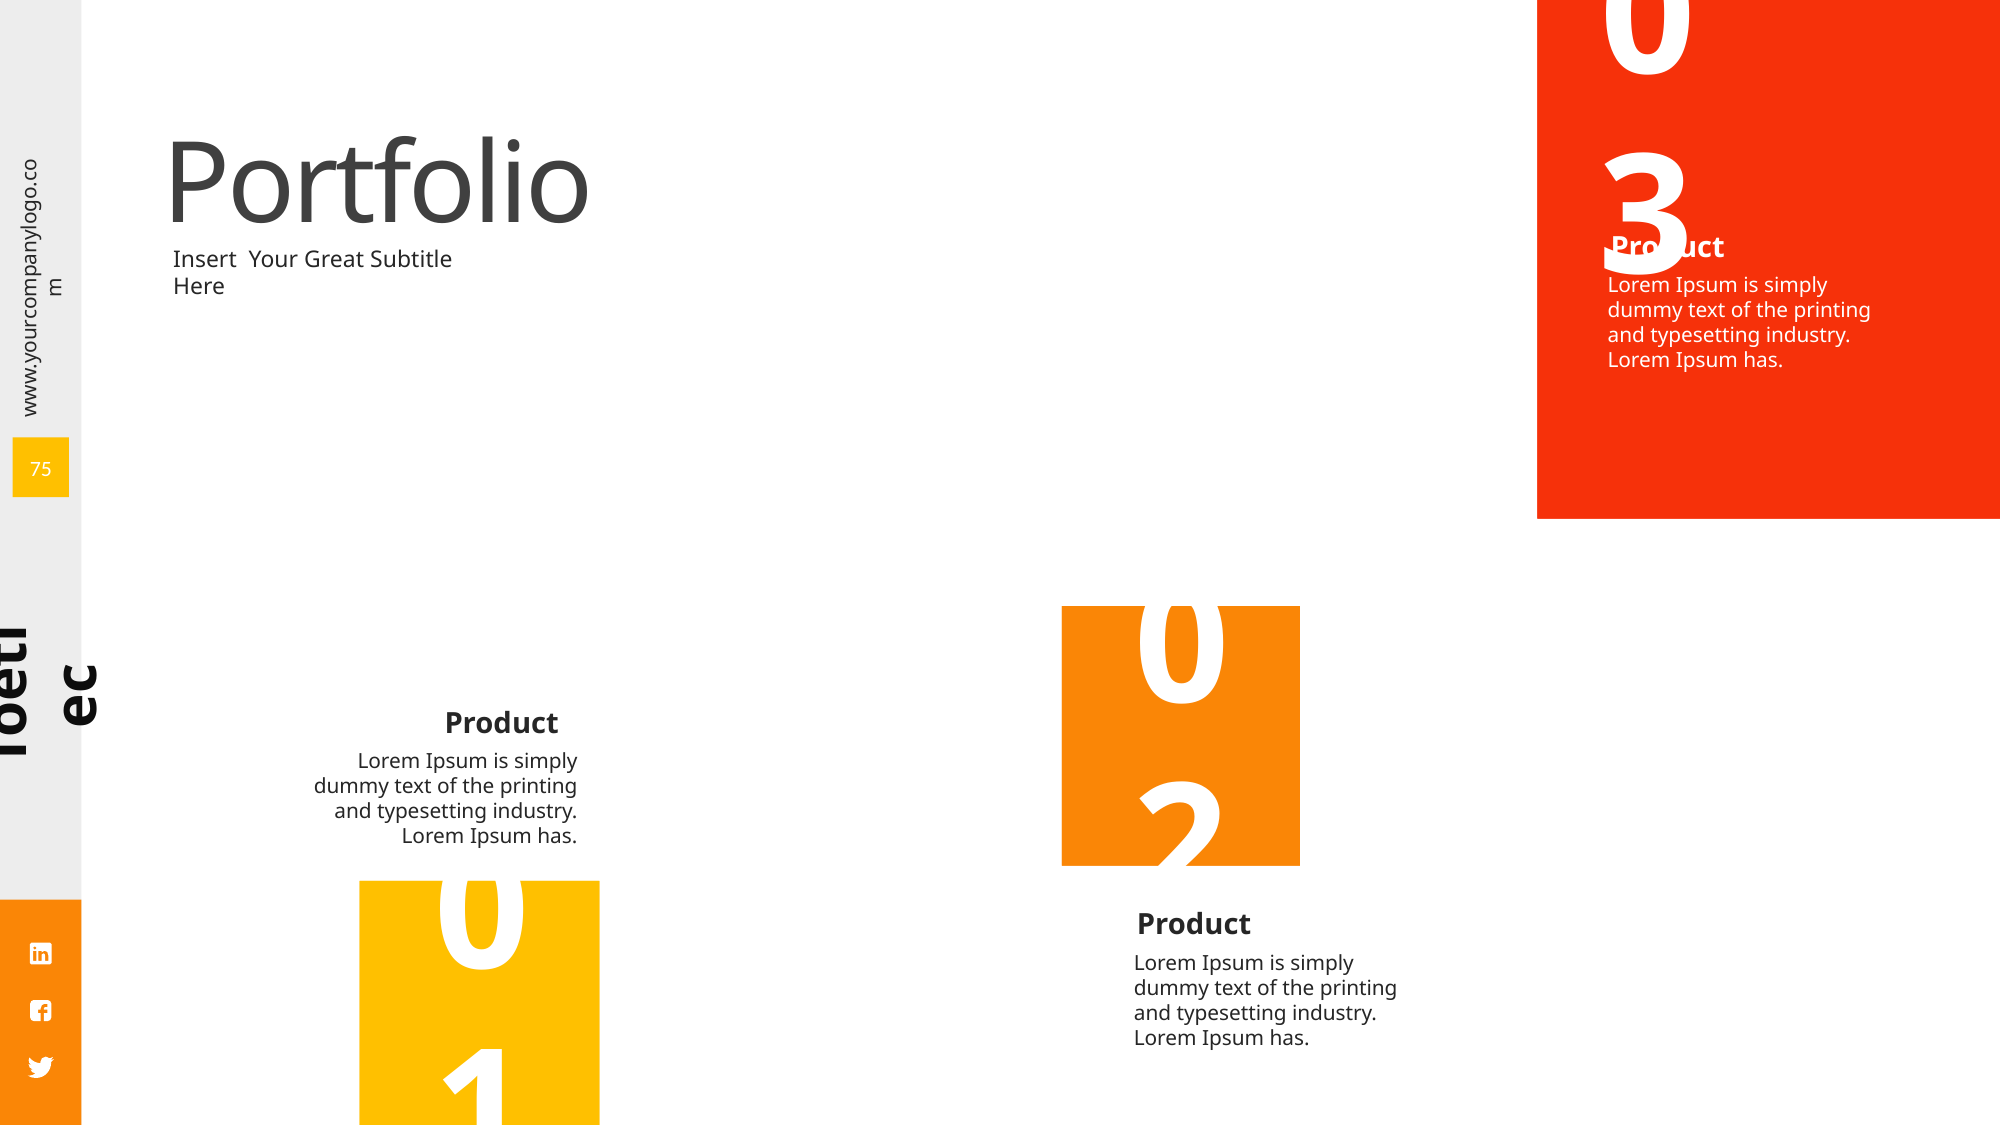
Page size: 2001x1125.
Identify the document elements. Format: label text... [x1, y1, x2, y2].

text_box [359, 880, 599, 1125]
text_box 03 [1564, 28, 1729, 186]
text_box Lorem Ipsum is simply dummy text of the printing and typesetting industry. Lorem Ipsum has. [300, 743, 582, 853]
slide_number 75 [12, 437, 69, 498]
text_box Product [345, 685, 582, 743]
text_box 02 [1107, 657, 1254, 815]
text_box [1062, 607, 1301, 867]
text_box Product [1121, 886, 1359, 959]
text_box Insert Your Great Subtitle Here [158, 237, 512, 307]
text_box 01 [407, 922, 555, 1081]
text_box Lorem Ipsum is simply dummy text of the printing and typesetting industry. Lorem Ipsum has. [1129, 945, 1412, 1054]
text_box Portfolio [147, 117, 1062, 239]
picture [599, 0, 2000, 1125]
text_box Product [1595, 208, 1832, 282]
text_box Lorem Ipsum is simply dummy text of the printing and typesetting industry. Lorem Ipsum has. [1603, 267, 1886, 377]
text_box [1538, 0, 2000, 518]
